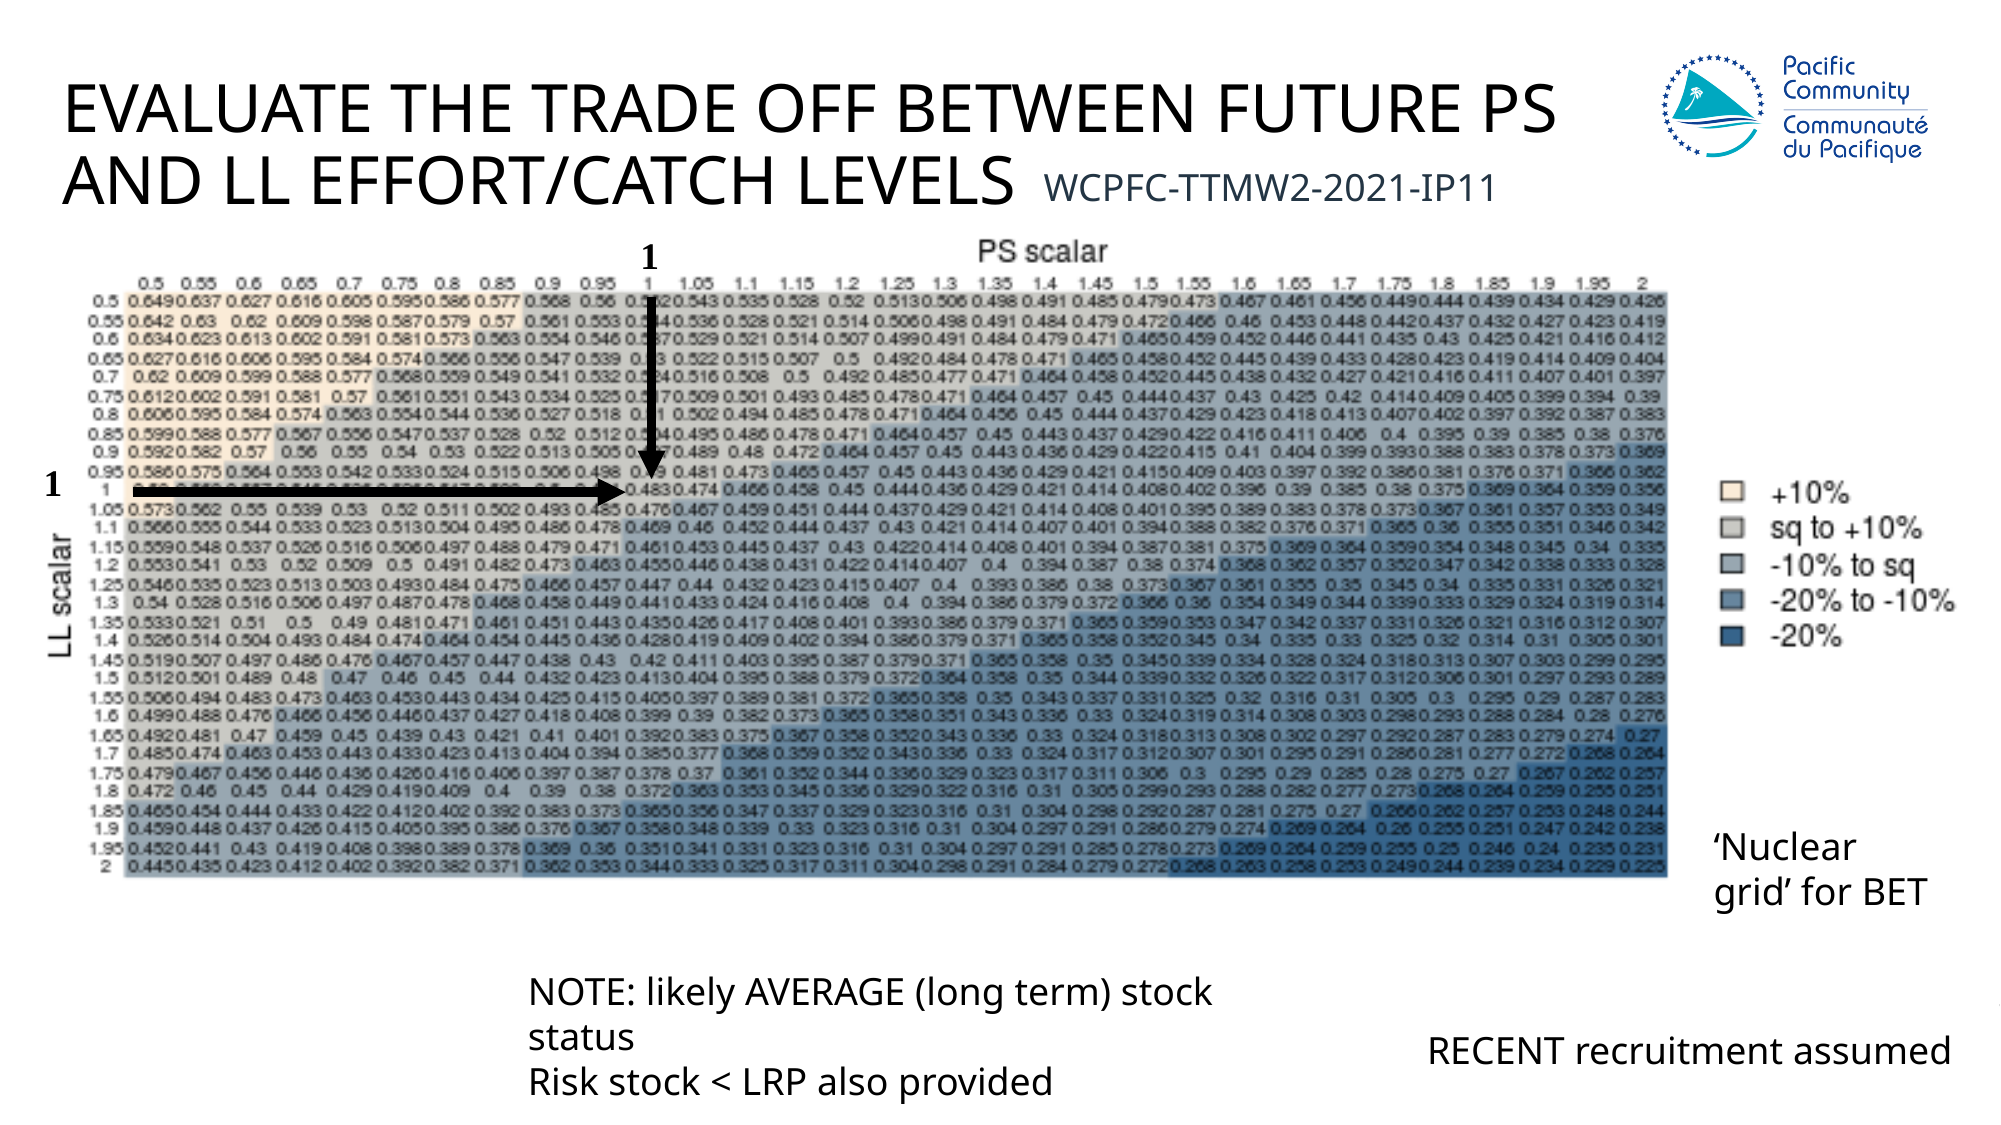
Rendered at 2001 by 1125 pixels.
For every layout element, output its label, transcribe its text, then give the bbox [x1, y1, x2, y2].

text_box NOTE: likely AVERAGE (long term) stock status Risk stock < LRP also provided [513, 960, 1292, 1111]
picture [1661, 54, 1928, 163]
text_box RECENT recruitment assumed [1412, 974, 1996, 1079]
text_box WCPFC-TTMW2-2021-IP11 [1028, 156, 1515, 205]
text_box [28, 224, 673, 513]
text_box Evaluate the trade off between future ps and LL effort/catch levels [47, 67, 1623, 205]
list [14, 205, 1996, 937]
